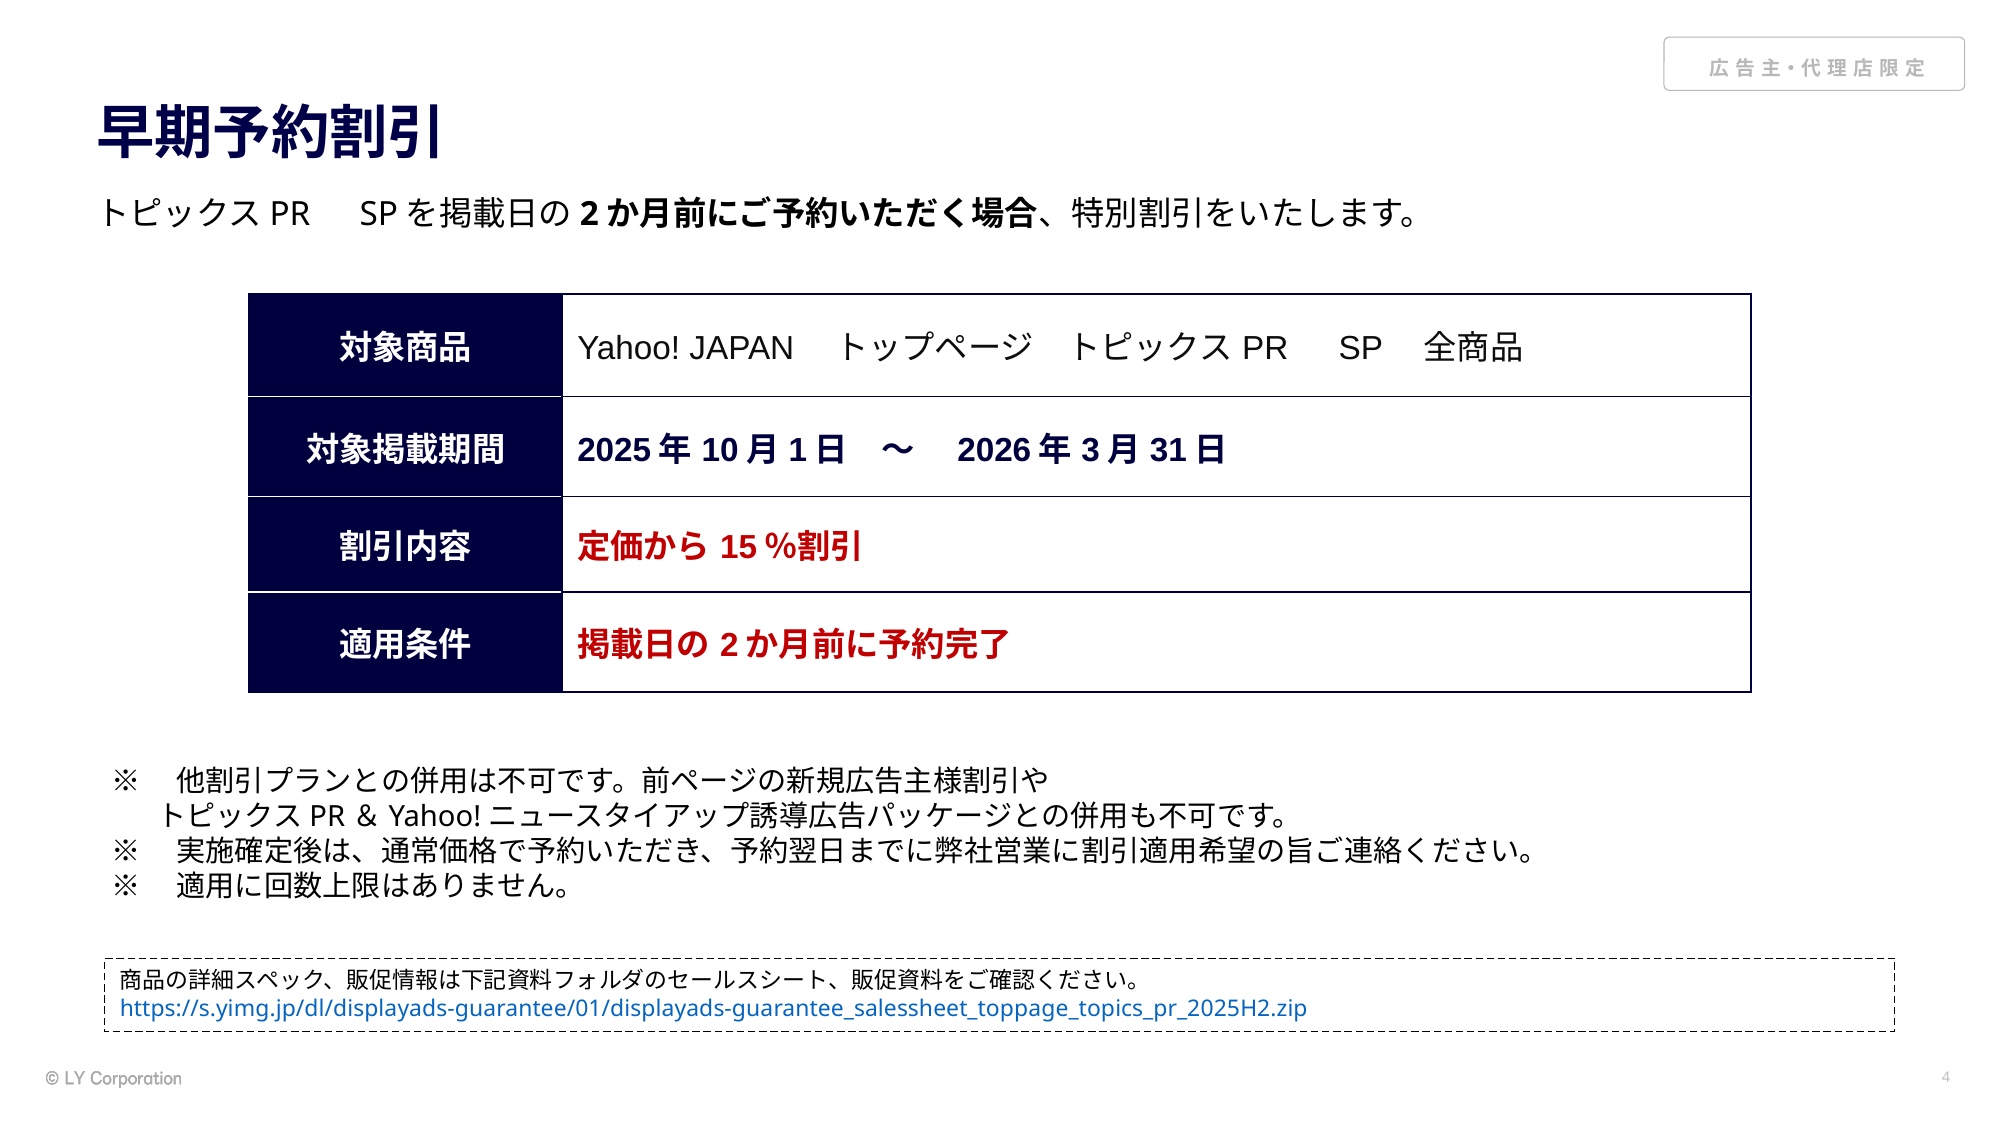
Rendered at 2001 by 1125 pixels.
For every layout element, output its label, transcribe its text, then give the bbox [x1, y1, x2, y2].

title 早期予約割引 [96, 95, 1904, 180]
table_header Yahoo! JAPAN トップページ トピックスPR SP 全商品 [563, 295, 1750, 396]
text_box 商品の詳細スペック、販促情報は下記資料フォルダのセールスシート、販促資料をご確認ください。 https://s.yimg.jp/dl/displayads-guarantee/01/displayads-guarantee_salessheet_toppage_topics_pr_2025H2.zip [104, 958, 1895, 1032]
picture [46, 1071, 181, 1088]
text_box ※ 他割引プランとの併用は不可です。前ページの新規広告主様割引や トピックスPR＆Yahoo!ニュースタイアップ誘導広告パッケージとの併用も不可です。 ※ 実施確定後は、通常価格で予約いただき、予約翌日までに弊社営業に割引適用希望の旨ご連絡ください。 ※ 適用に回数上限はありません。 [96, 755, 1904, 910]
table_cell 掲載日の2か月前に予約完了 [563, 593, 1750, 691]
table_cell 割引内容 [250, 497, 561, 591]
table_header 対象商品 [250, 295, 561, 396]
table_cell 適用条件 [250, 593, 561, 691]
table_cell 2025年10月1日 ～ 2026年3月31日 [563, 397, 1750, 496]
table_cell 対象掲載期間 [250, 397, 561, 496]
list トピックスPR SPを掲載日の2か月前にご予約いただく場合、特別割引をいたします。 [96, 180, 1904, 311]
table_cell 定価から15％割引 [563, 497, 1750, 591]
